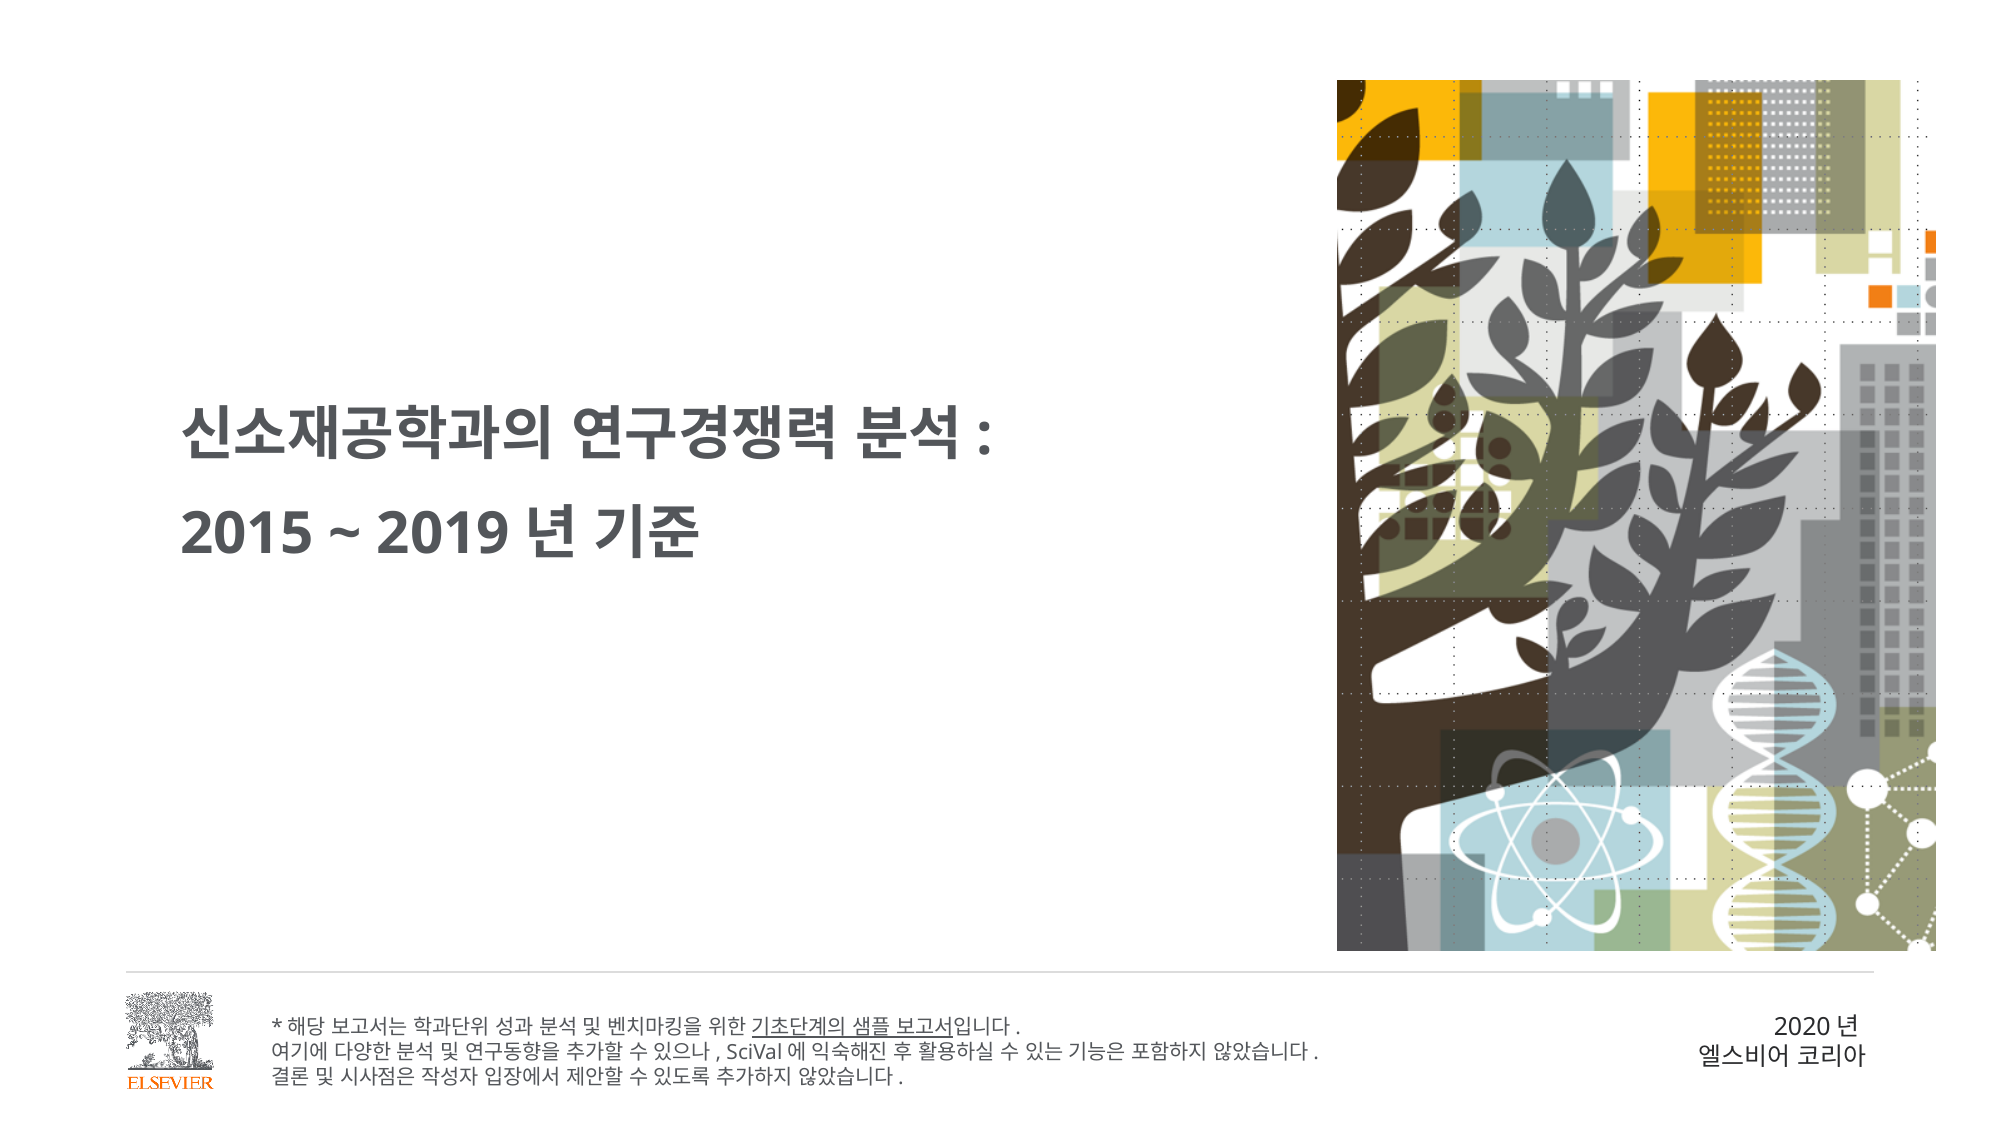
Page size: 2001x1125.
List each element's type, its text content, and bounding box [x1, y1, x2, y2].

picture [125, 991, 214, 1089]
list 2020년 엘스비어 코리아 [1532, 1010, 1882, 1086]
text_box *해당 보고서는 학과단위 성과 분석 및 벤치마킹을 위한 기초단계의 샘플 보고서입니다. 여기에 다양한 분석 및 연구동향을 추가할 수 있으나, SciVal에 익숙해진 후 활용하실 수 있는 기능은 포함하지 않았습니다. 결론 및 시사점은 작성자 입장에서 제안할 수 있도록 추가하지 않았습니다. [256, 1006, 1532, 1096]
picture [1337, 80, 1936, 951]
title 신소재공학과의 연구경쟁력 분석: 2015 ~ 2019년 기준 [165, 324, 1337, 707]
